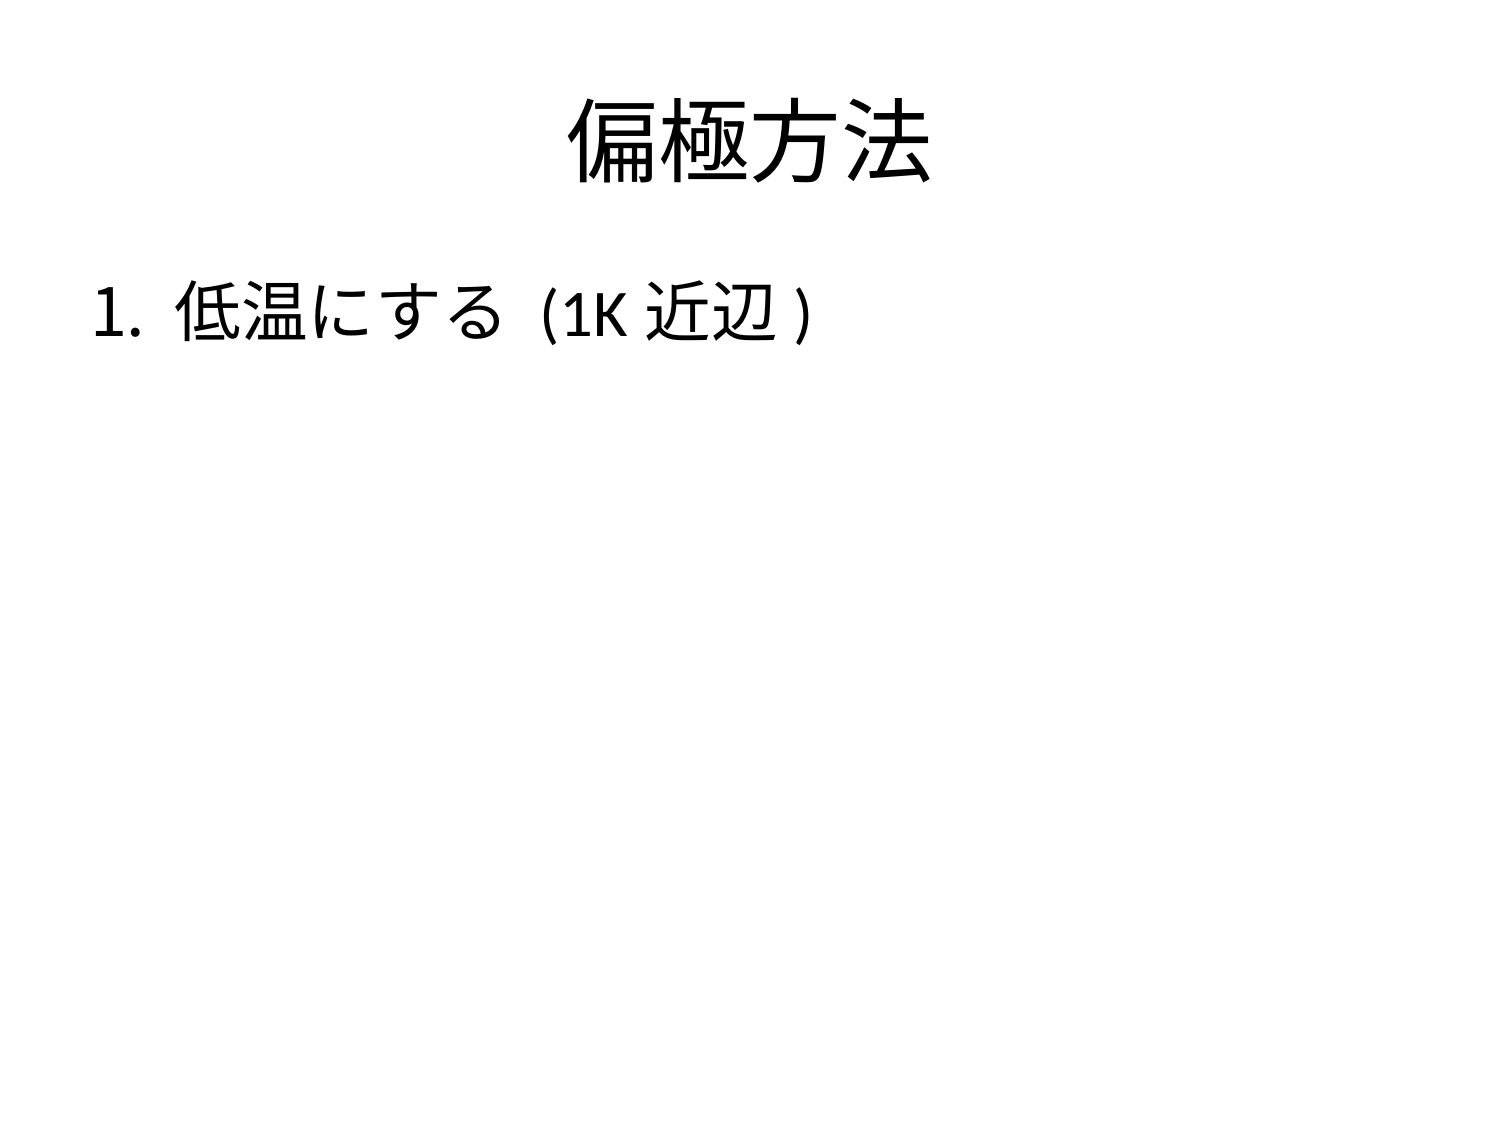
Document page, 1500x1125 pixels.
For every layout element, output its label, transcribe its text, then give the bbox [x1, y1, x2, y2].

list 低温にする (1K近辺) [75, 262, 1477, 1005]
title 偏極方法 [75, 45, 1425, 233]
